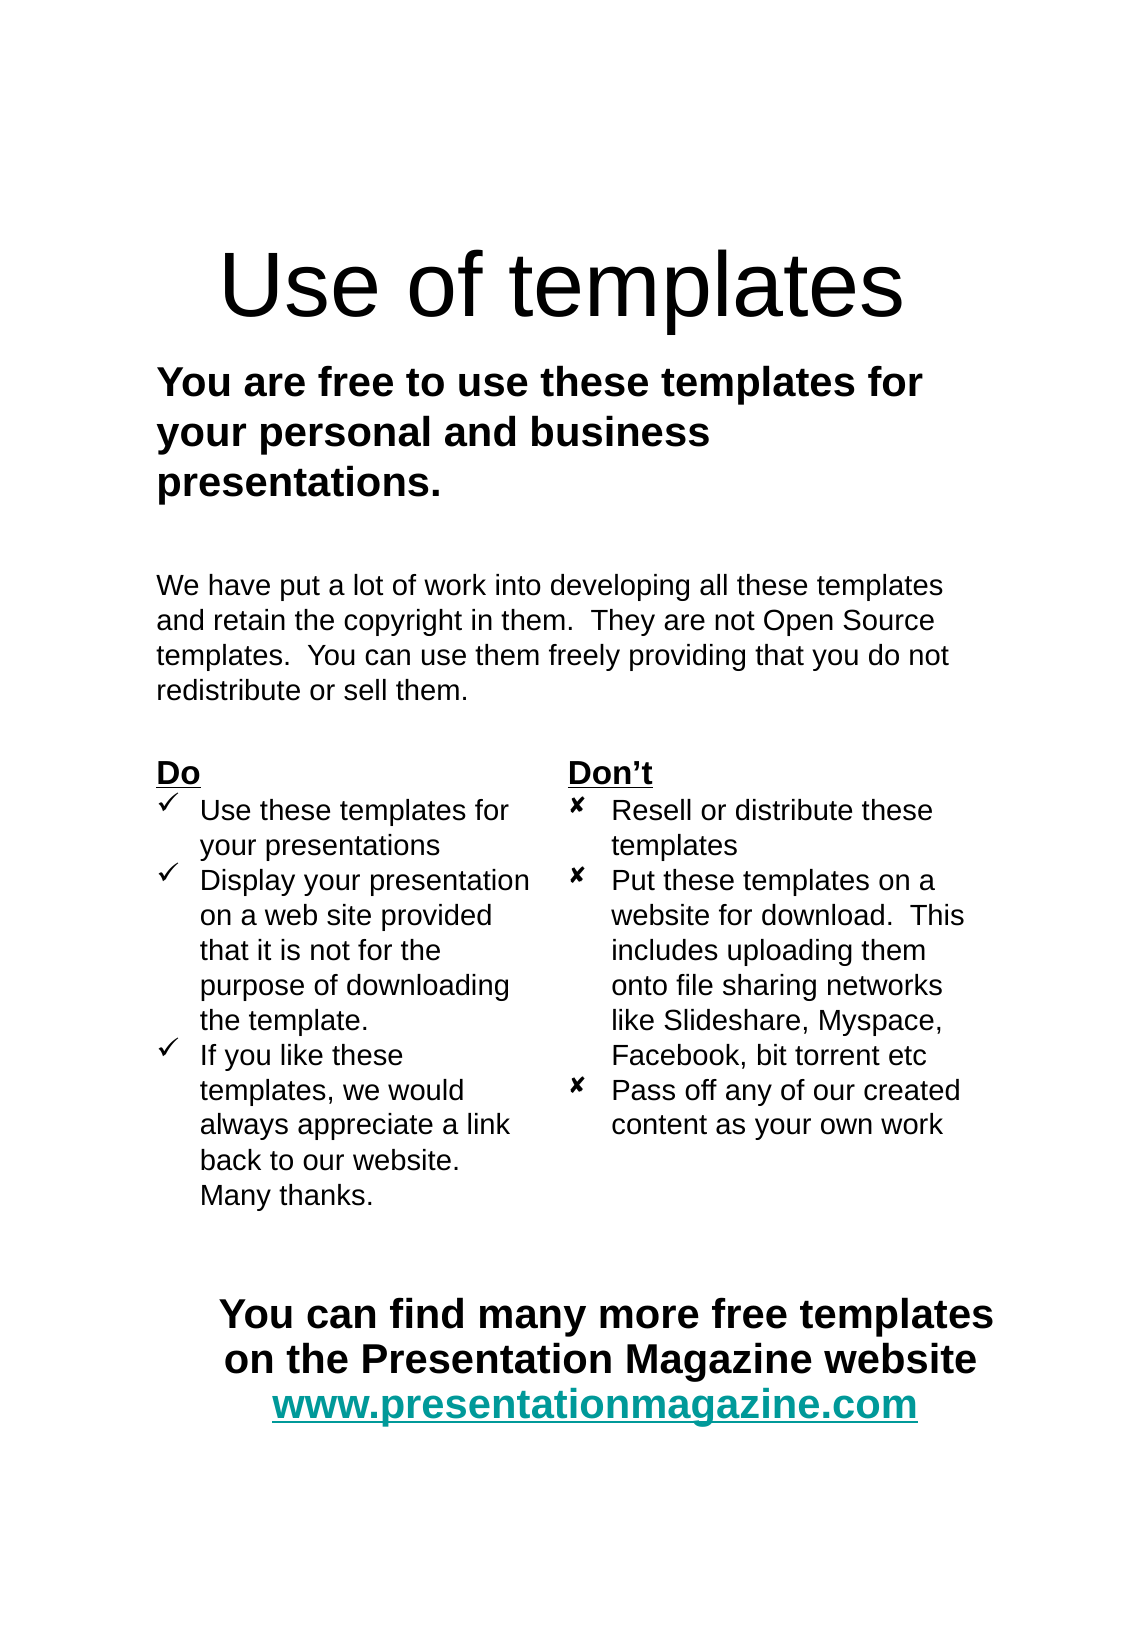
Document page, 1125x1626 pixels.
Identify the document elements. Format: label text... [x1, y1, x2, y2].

text_box Don’t Resell or distribute these templates Put these templates on a website for download. This includes uploading them onto file sharing networks like Slideshare, Myspace, Facebook, bit torrent etc Pass off any of our created content as your own work [553, 743, 1001, 1149]
text_box You are free to use these templates for your personal and business presentations. [141, 346, 997, 512]
text_box We have put a lot of work into developing all these templates and retain the copyright in them. They are not Open Source templates. You can use them freely providing that you do not redistribute or sell them. [141, 559, 994, 714]
text_box You can find many more free templates on the Presentation Magazine website www.presentationmagazine.com [128, 1284, 1010, 1435]
text_box [66, 300, 1077, 1564]
title Use of templates [84, 144, 1041, 416]
text_box Do Use these templates for your presentations Display your presentation on a web site provided that it is not for the purpose of downloading the template. If you like these templates, we would always appreciate a link back to our website. Many thanks. [141, 743, 562, 1254]
